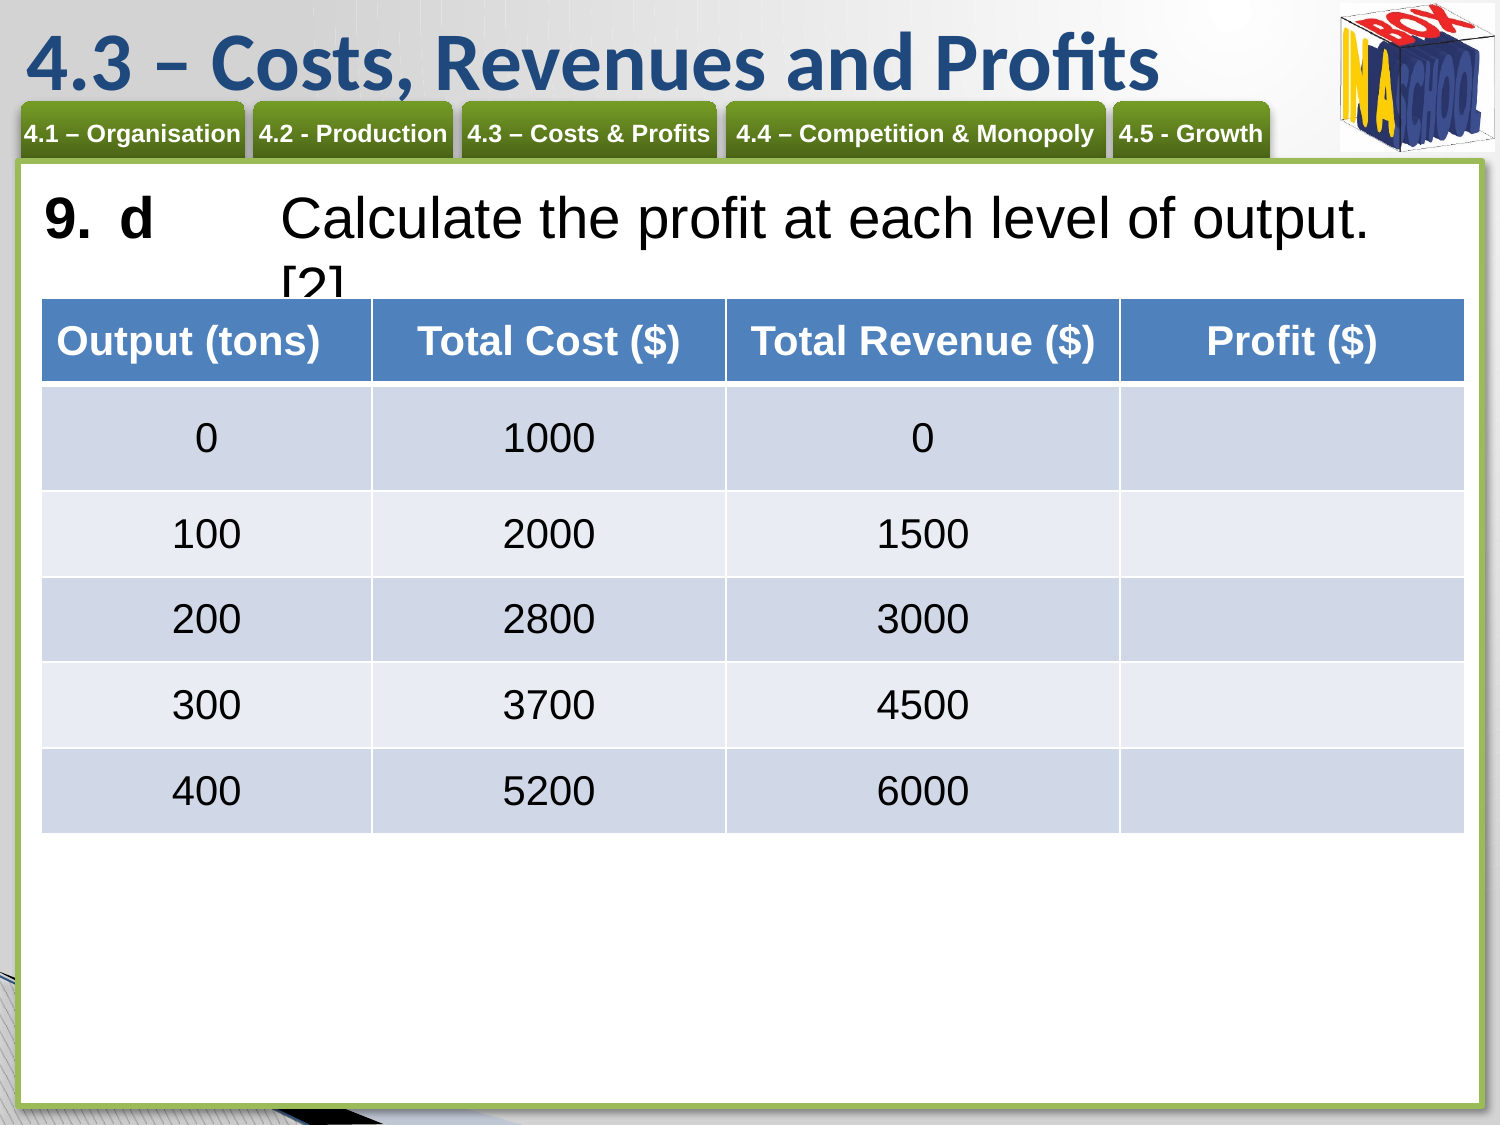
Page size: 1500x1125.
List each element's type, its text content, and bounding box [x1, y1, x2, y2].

table_cell 4500 [727, 663, 1119, 747]
table_cell [1121, 578, 1464, 661]
table_cell 3700 [373, 663, 725, 747]
table_cell [1121, 492, 1464, 576]
table_header Total Revenue ($) [727, 299, 1119, 381]
table_cell 100 [42, 492, 371, 576]
table_header Output (tons) [42, 299, 371, 381]
table_cell [1121, 663, 1464, 747]
table_cell 2800 [373, 578, 725, 661]
table_cell [1121, 749, 1464, 833]
table_header Profit ($) [1121, 299, 1464, 381]
table_cell 5200 [373, 749, 725, 833]
table_cell 1000 [373, 387, 725, 490]
table_header Total Cost ($) [373, 299, 725, 381]
table_cell 6000 [727, 749, 1119, 833]
picture [1340, 3, 1495, 152]
text_box d Calculate the profit at each level of output. [2] [29, 172, 1465, 328]
table_cell 400 [42, 749, 371, 833]
title 4.3 – Costs, Revenues and Profits [11, 11, 1465, 102]
table_cell 1500 [727, 492, 1119, 576]
table_cell 0 [727, 387, 1119, 490]
table_cell 3000 [727, 578, 1119, 661]
table_cell [1121, 387, 1464, 490]
table_cell 0 [42, 387, 371, 490]
table_cell 2000 [373, 492, 725, 576]
table_cell 300 [42, 663, 371, 747]
picture [281, 1114, 303, 1125]
table_cell 200 [42, 578, 371, 661]
